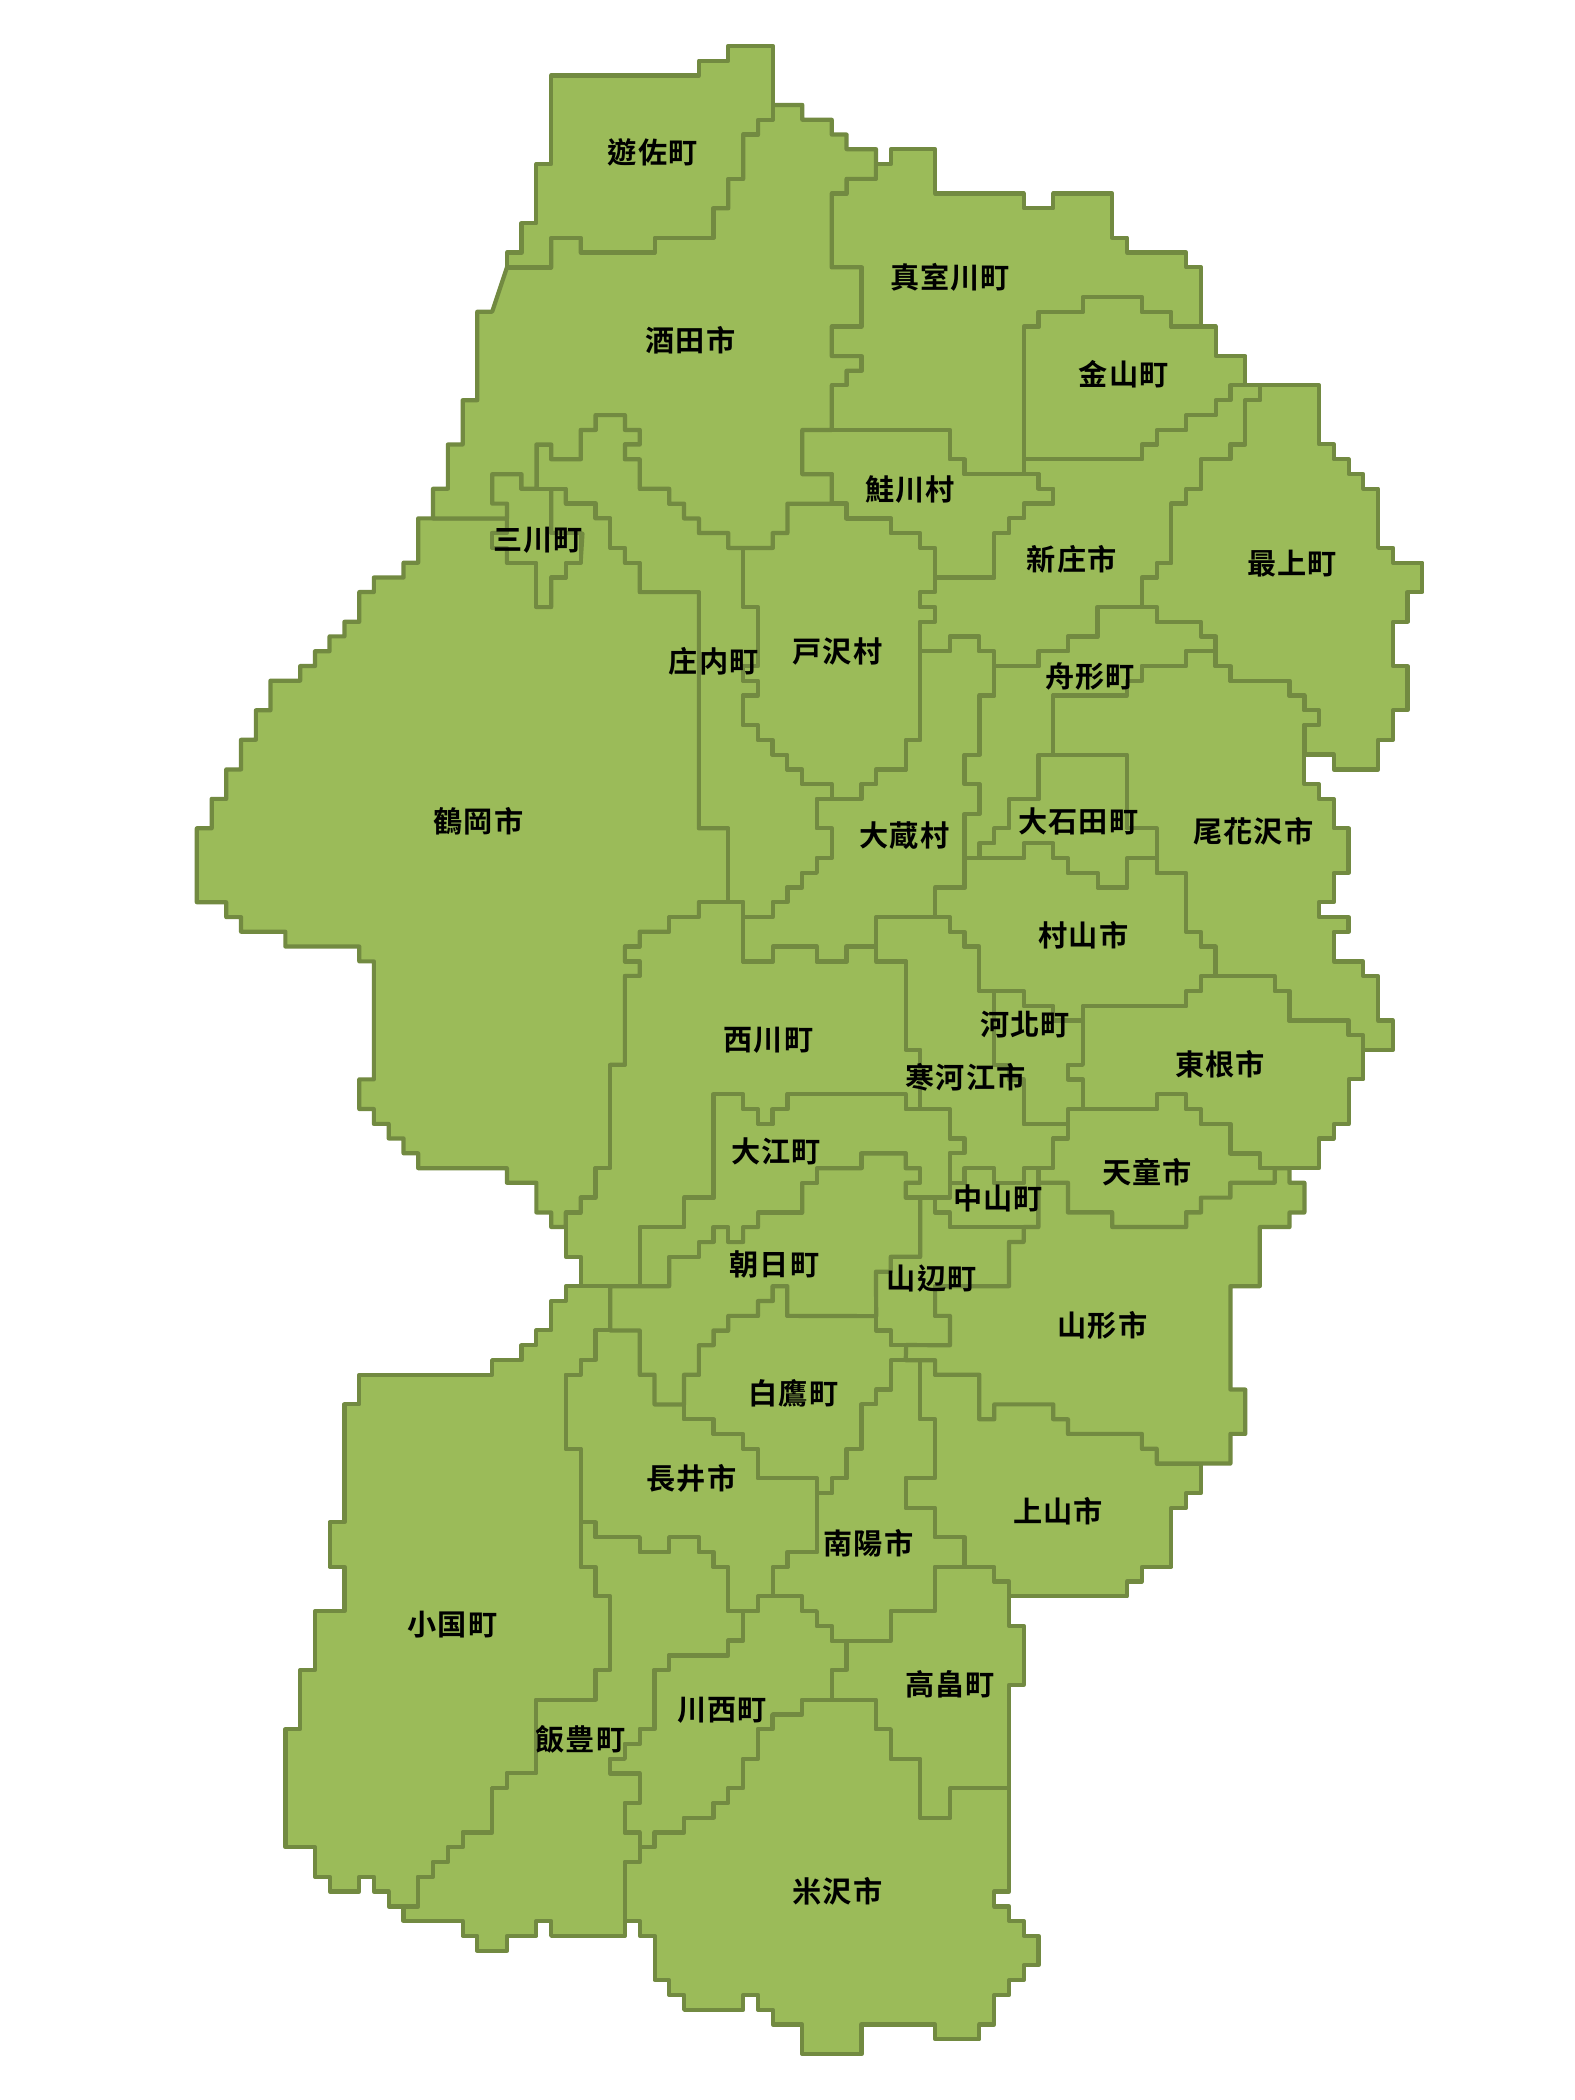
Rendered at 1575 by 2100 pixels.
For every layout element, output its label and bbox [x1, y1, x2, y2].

text_box [196, 45, 1423, 2055]
